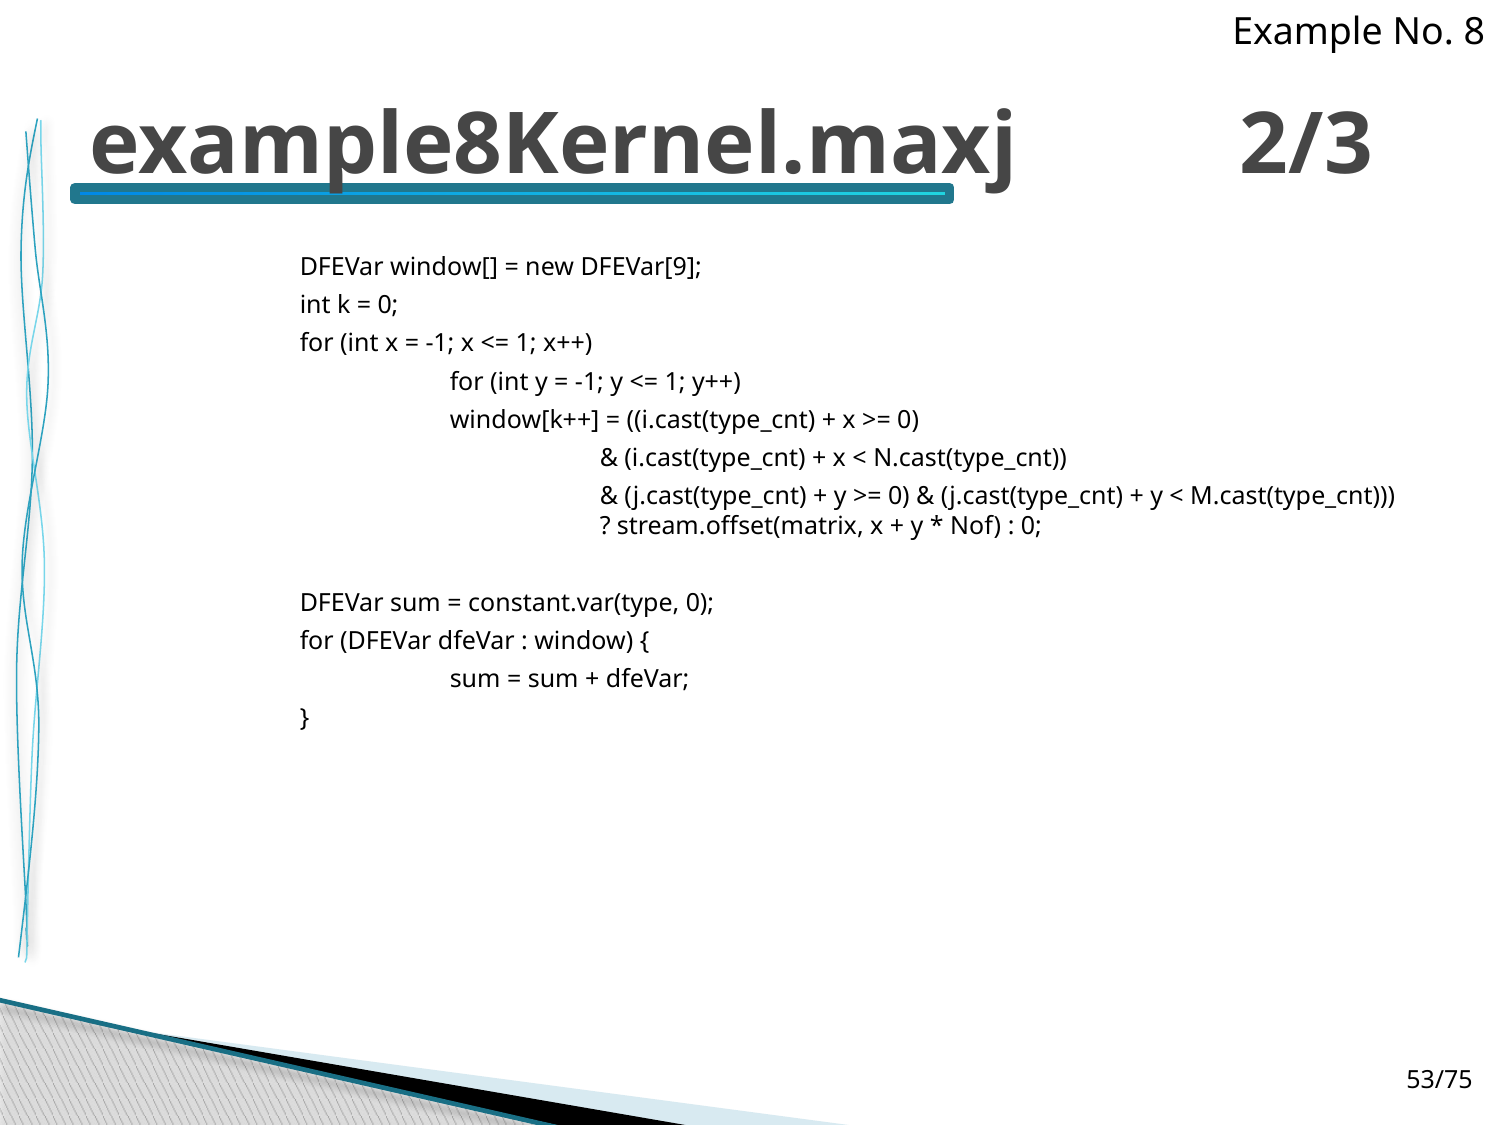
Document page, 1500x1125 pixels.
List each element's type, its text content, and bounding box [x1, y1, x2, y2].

list DFEVar window[] = new DFEVar[9]; int k = 0; for (int x = -1; x <= 1; x++) for (int y = -1; y <= 1; y++) window[k++] = ((i.cast(type_cnt) + x >= 0) & (i.cast(type_cnt) + x < N.cast(type_cnt)) & (j.cast(type_cnt) + y >= 0) & (j.cast(type_cnt) + y < M.cast(type_cnt))) ? stream.offset(matrix, x + y * Nof) : 0; DFEVar sum = constant.var(type, 0); for (DFEVar dfeVar : window) { sum = sum + dfeVar; } [75, 243, 1425, 986]
title example8Kernel.maxj 2/3 [75, 45, 1425, 233]
list Example No. 8 [1074, 0, 1500, 63]
